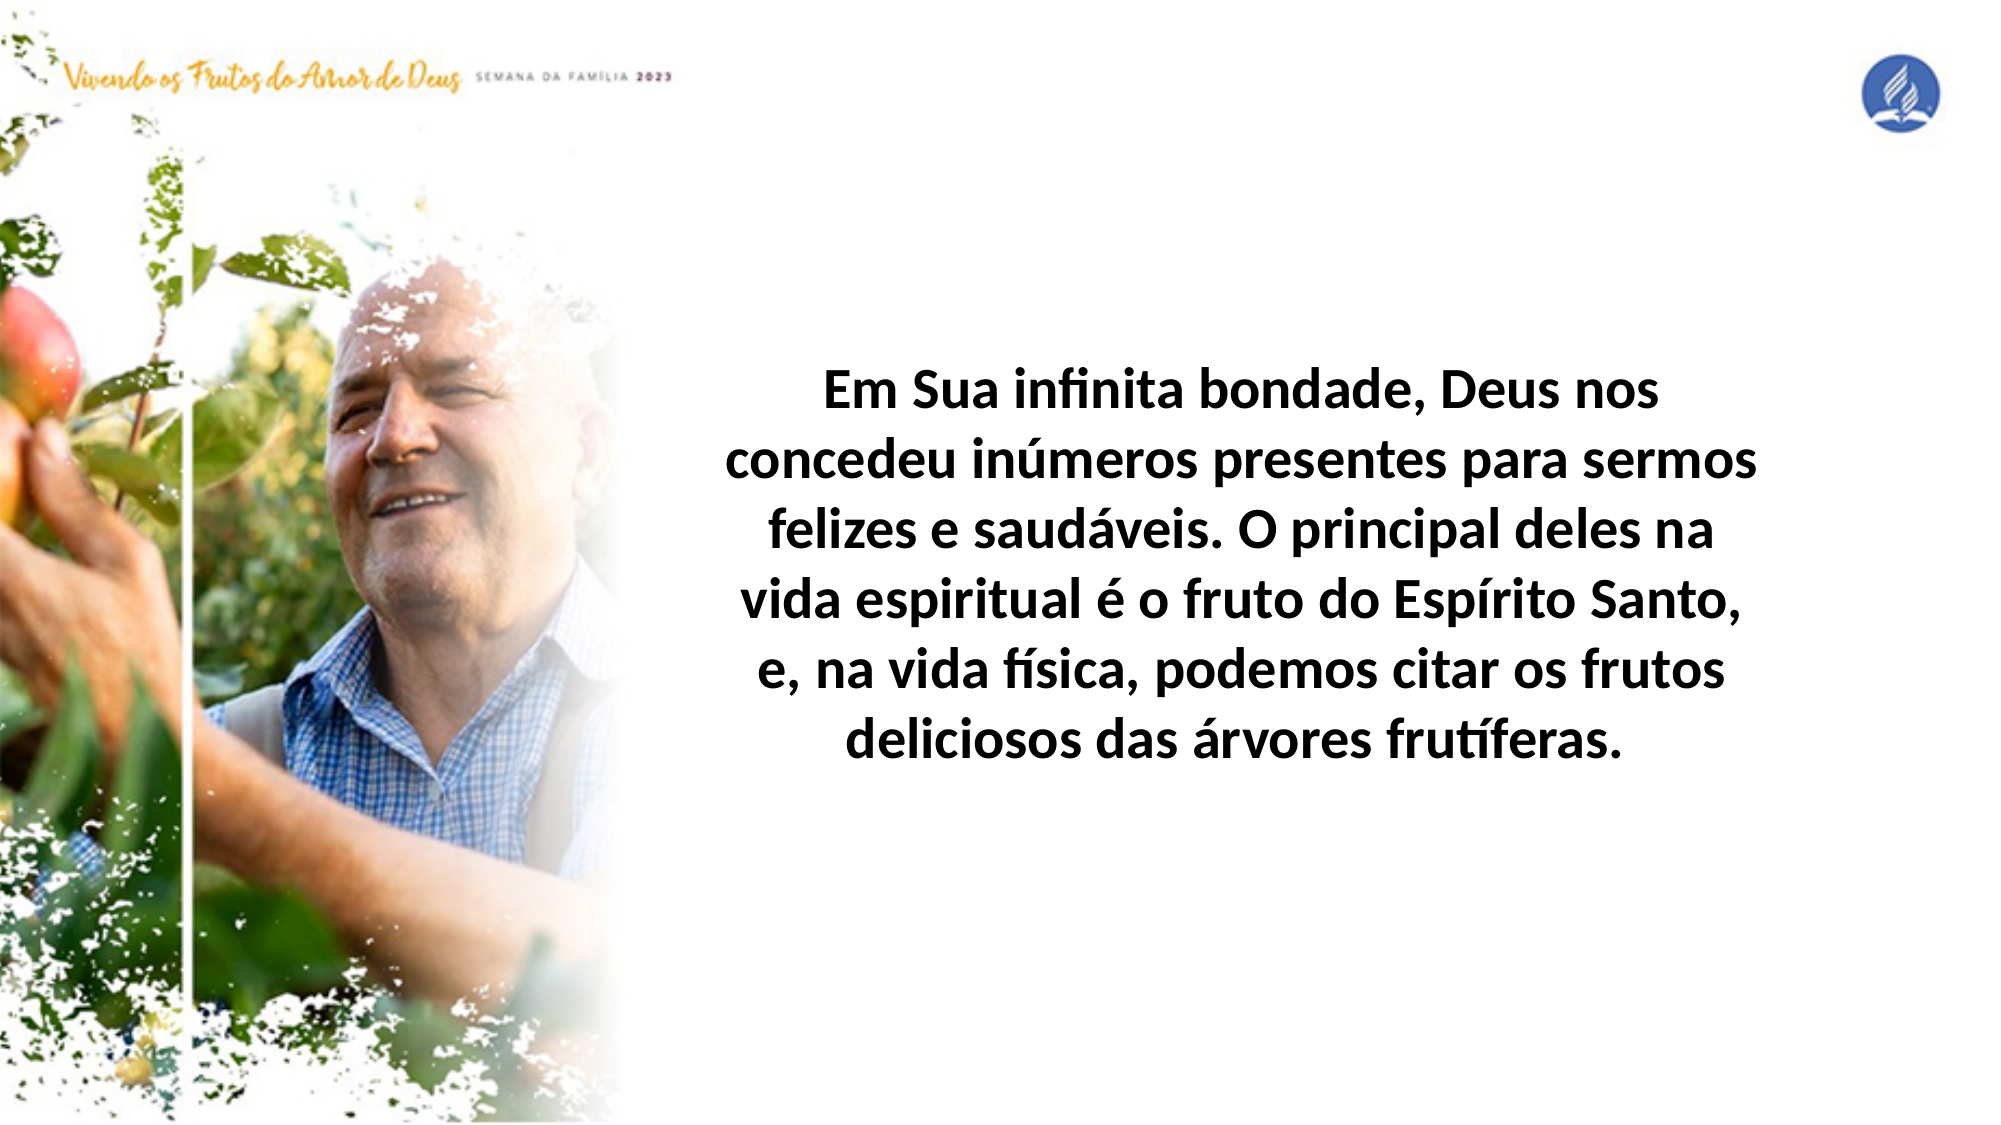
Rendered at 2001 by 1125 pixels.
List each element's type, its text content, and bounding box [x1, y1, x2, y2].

picture [0, 0, 2001, 1125]
text_box Em Sua infinita bondade, Deus nos concedeu inúmeros presentes para sermos felizes e saudáveis. O principal deles na vida espiritual é o fruto do Espírito Santo, e, na vida física, podemos citar os frutos deliciosos das árvores frutíferas. [703, 342, 1781, 778]
